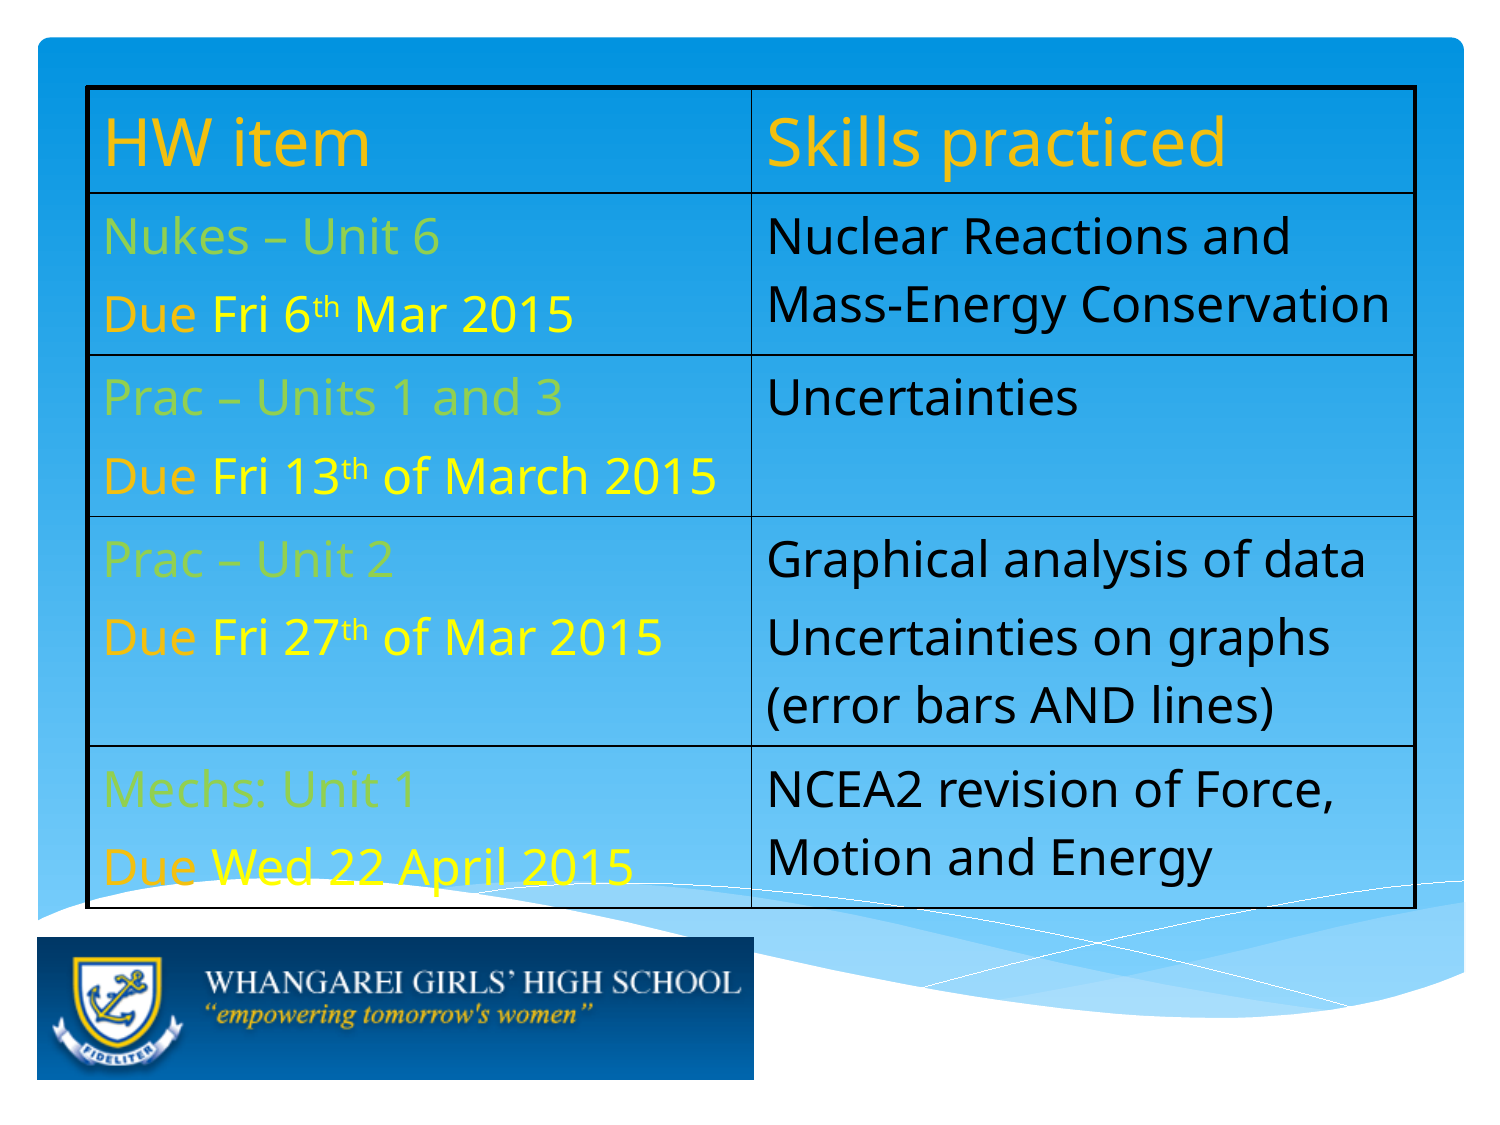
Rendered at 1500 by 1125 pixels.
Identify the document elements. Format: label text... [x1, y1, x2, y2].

picture [37, 937, 754, 1080]
table_cell Prac – Units 1 and 3 Due Fri 13th of March 2015 [90, 356, 751, 516]
table_cell NCEA2 revision of Force, Motion and Energy [752, 747, 1413, 907]
table_header HW item [90, 90, 751, 192]
table_header Skills practiced [752, 90, 1413, 192]
table_cell Graphical analysis of data Uncertainties on graphs (error bars AND lines) [752, 517, 1413, 745]
table_cell Nukes – Unit 6 Due Fri 6th Mar 2015 [90, 194, 751, 354]
table_cell Nuclear Reactions and Mass-Energy Conservation [752, 194, 1413, 354]
table_cell Mechs: Unit 1 Due Wed 22 April 2015 [90, 747, 751, 907]
table_cell Uncertainties [752, 356, 1413, 516]
table_cell Prac – Unit 2 Due Fri 27th of Mar 2015 [90, 517, 751, 745]
